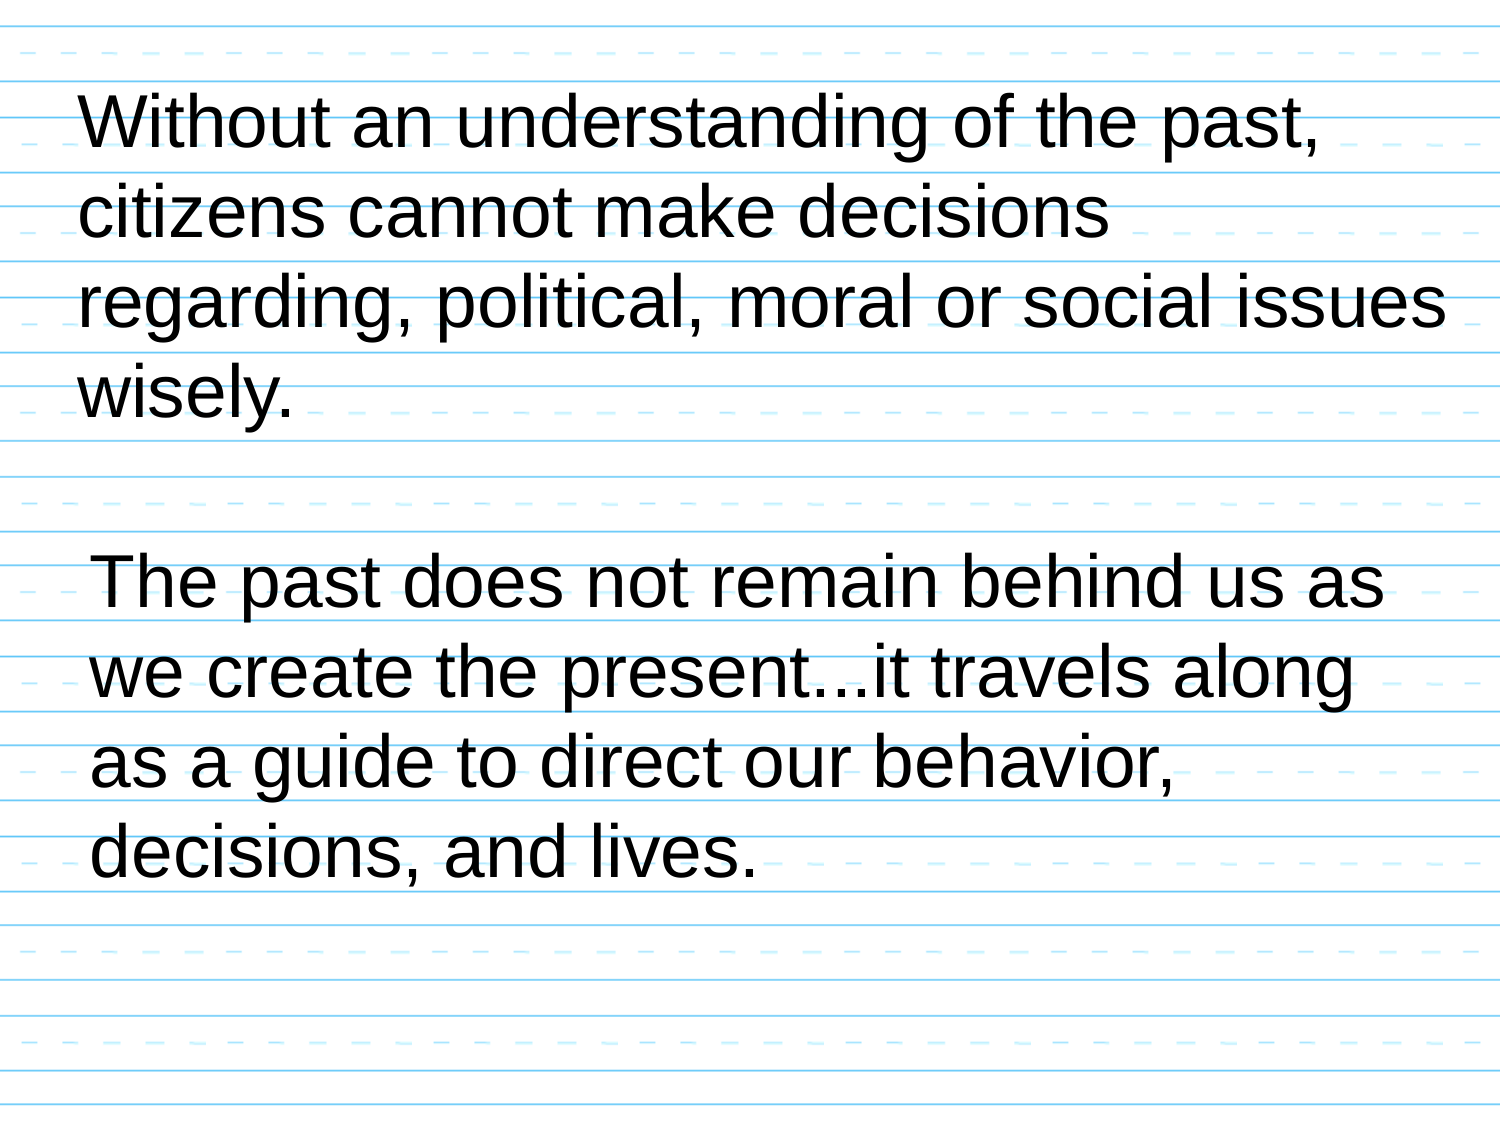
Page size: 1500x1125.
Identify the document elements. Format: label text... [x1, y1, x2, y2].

text_box The past does not remain behind us as we create the present...it travels along as a guide to direct our behavior, decisions, and lives. [74, 524, 1413, 945]
picture [0, 0, 1500, 1125]
text_box Without an understanding of the past, citizens cannot make decisions regarding, political, moral or social issues wisely. [62, 64, 1475, 755]
